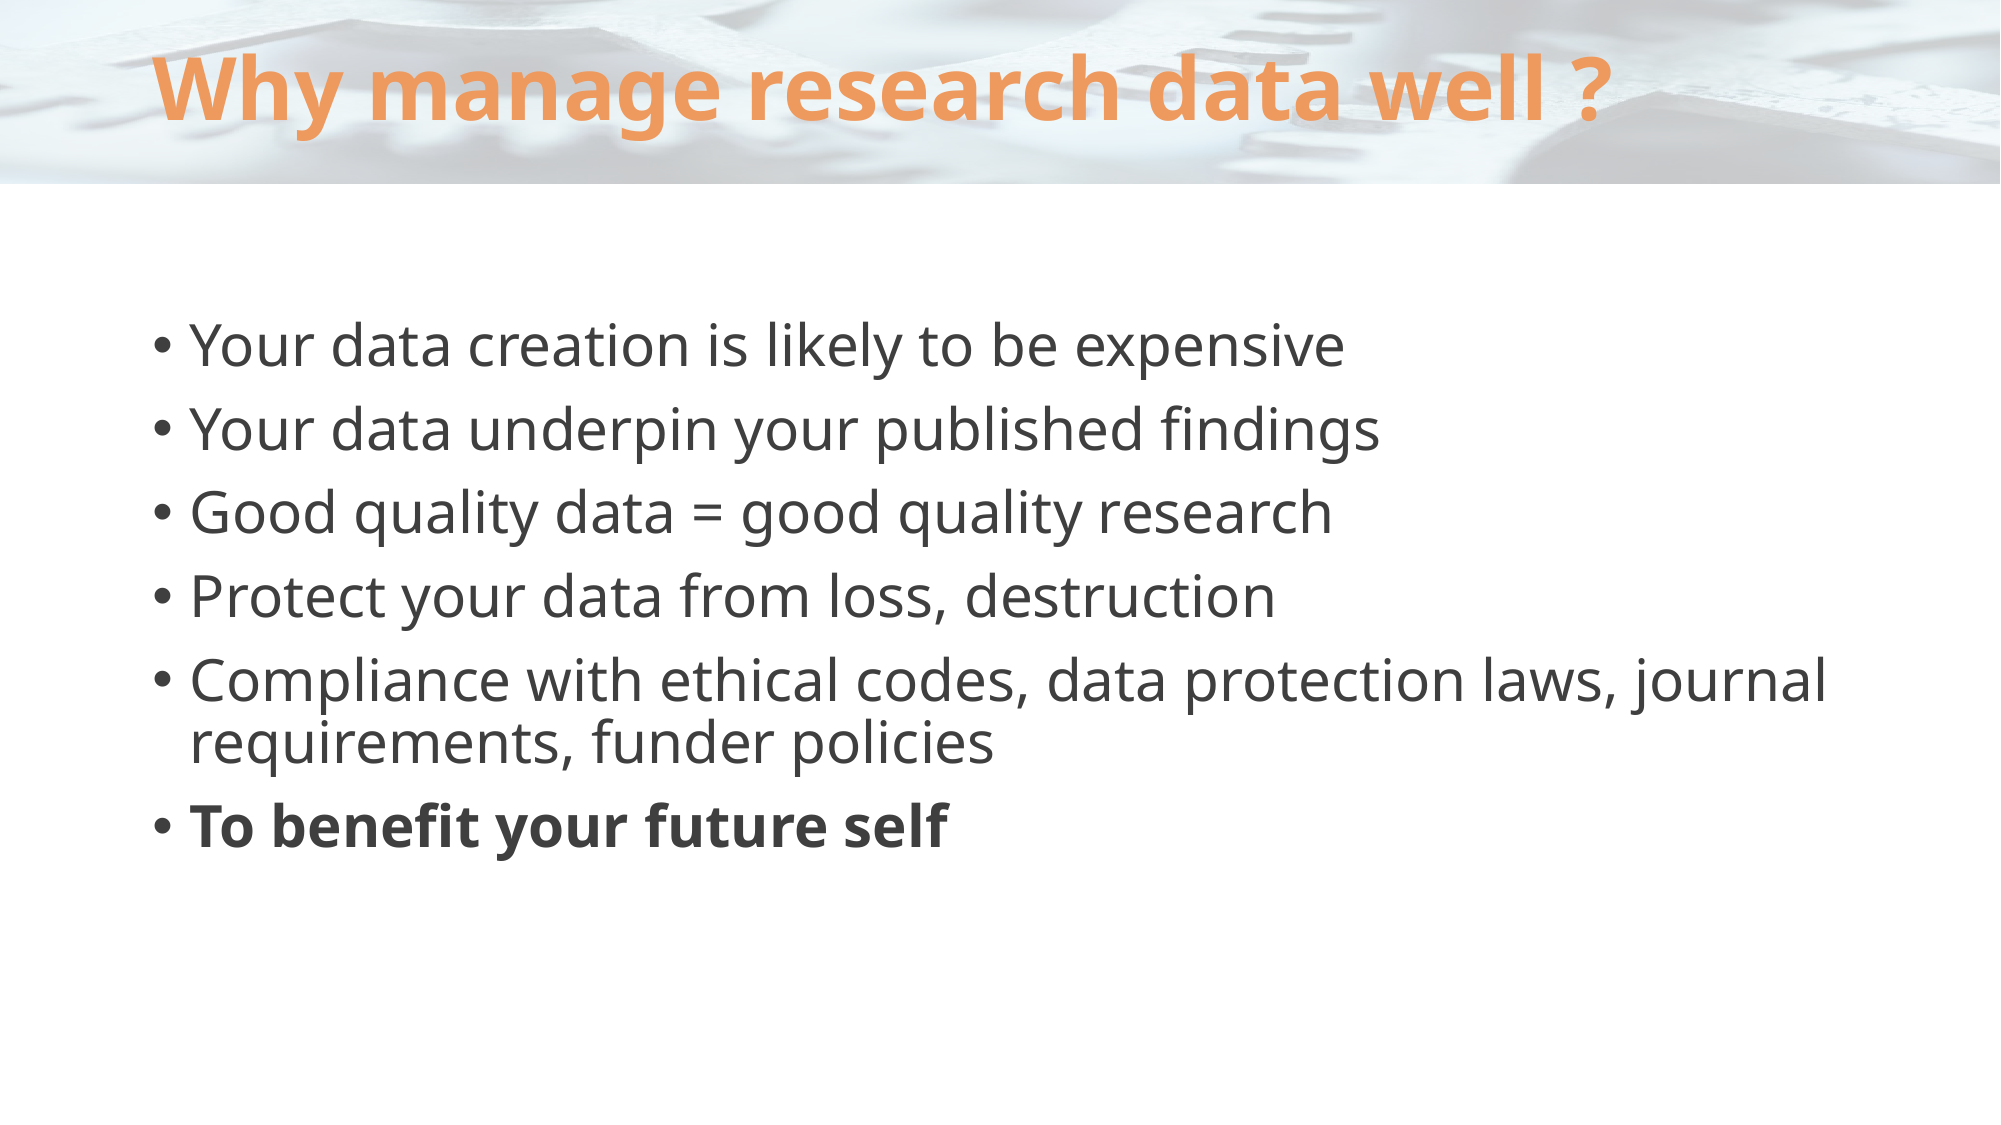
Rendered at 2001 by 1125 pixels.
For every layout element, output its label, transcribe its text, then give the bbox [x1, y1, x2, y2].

list Your data creation is likely to be expensive Your data underpin your published findings Good quality data = good quality research Protect your data from loss, destruction Compliance with ethical codes, data protection laws, journal requirements, funder policies To benefit your future self [137, 308, 1863, 1023]
title Why manage research data well ? [137, 29, 1863, 155]
